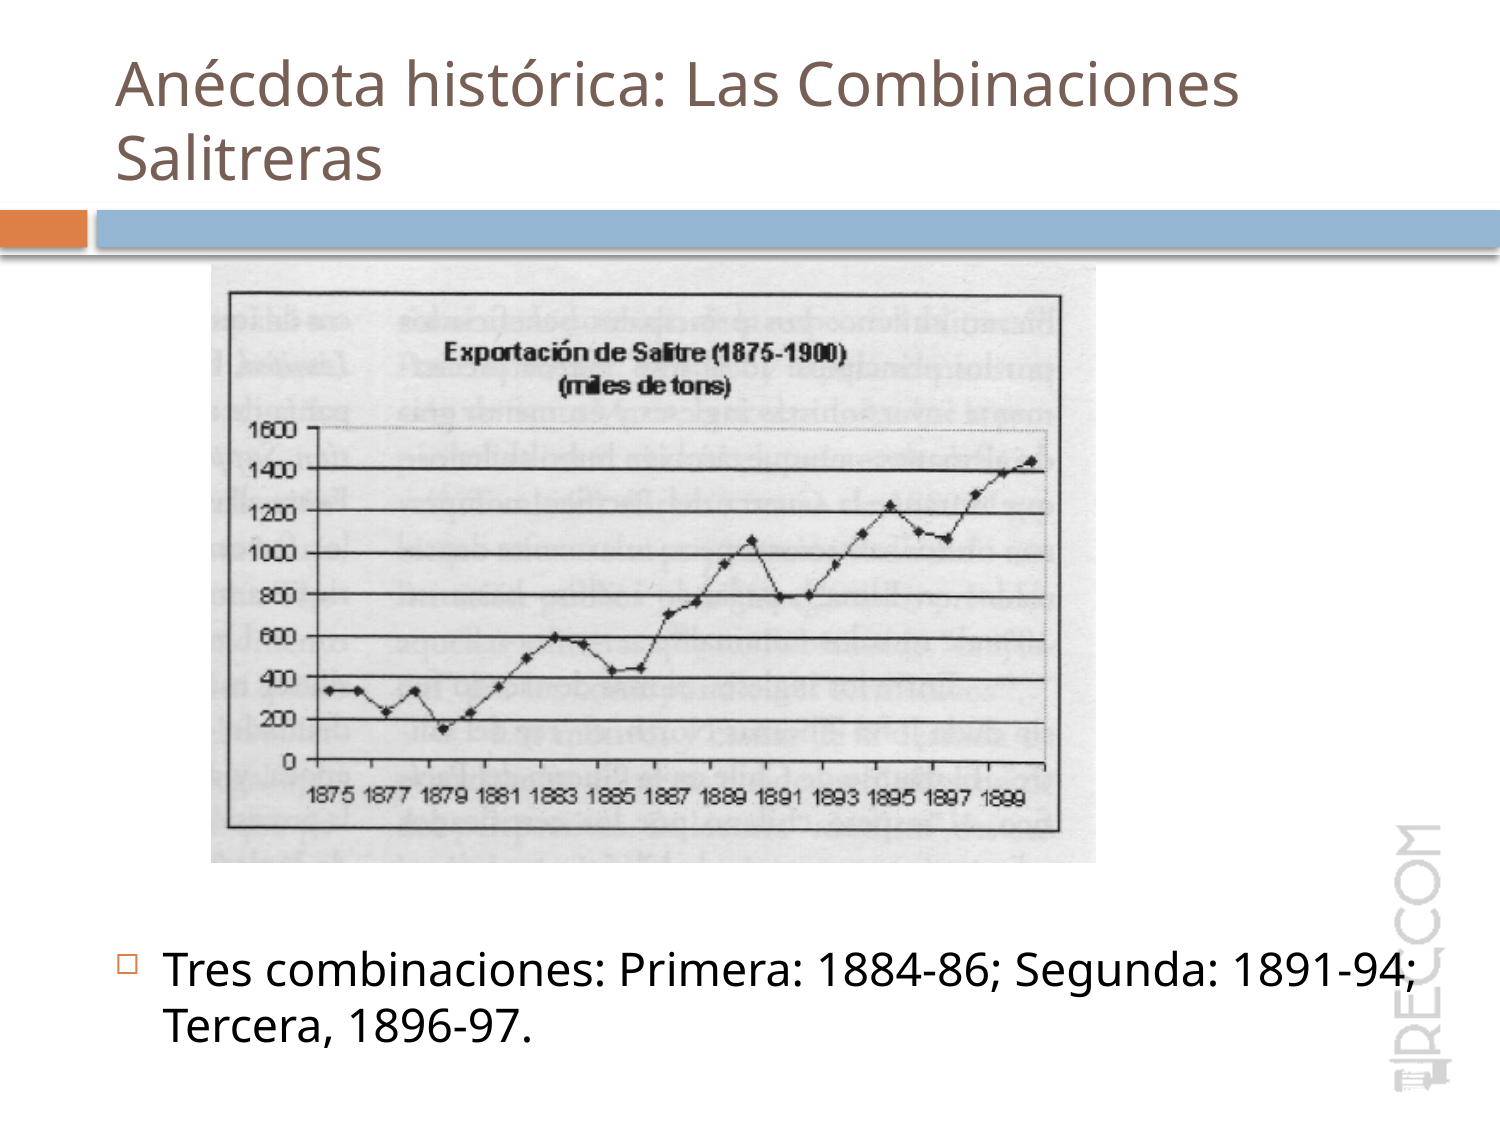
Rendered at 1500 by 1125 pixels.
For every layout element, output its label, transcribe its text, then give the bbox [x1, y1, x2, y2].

picture [211, 262, 1096, 863]
list Tres combinaciones: Primera: 1884-86; Segunda: 1891-94; Tercera, 1896-97. [100, 262, 1438, 1063]
title Anécdota histórica: Las Combinaciones Salitreras [100, 37, 1438, 200]
